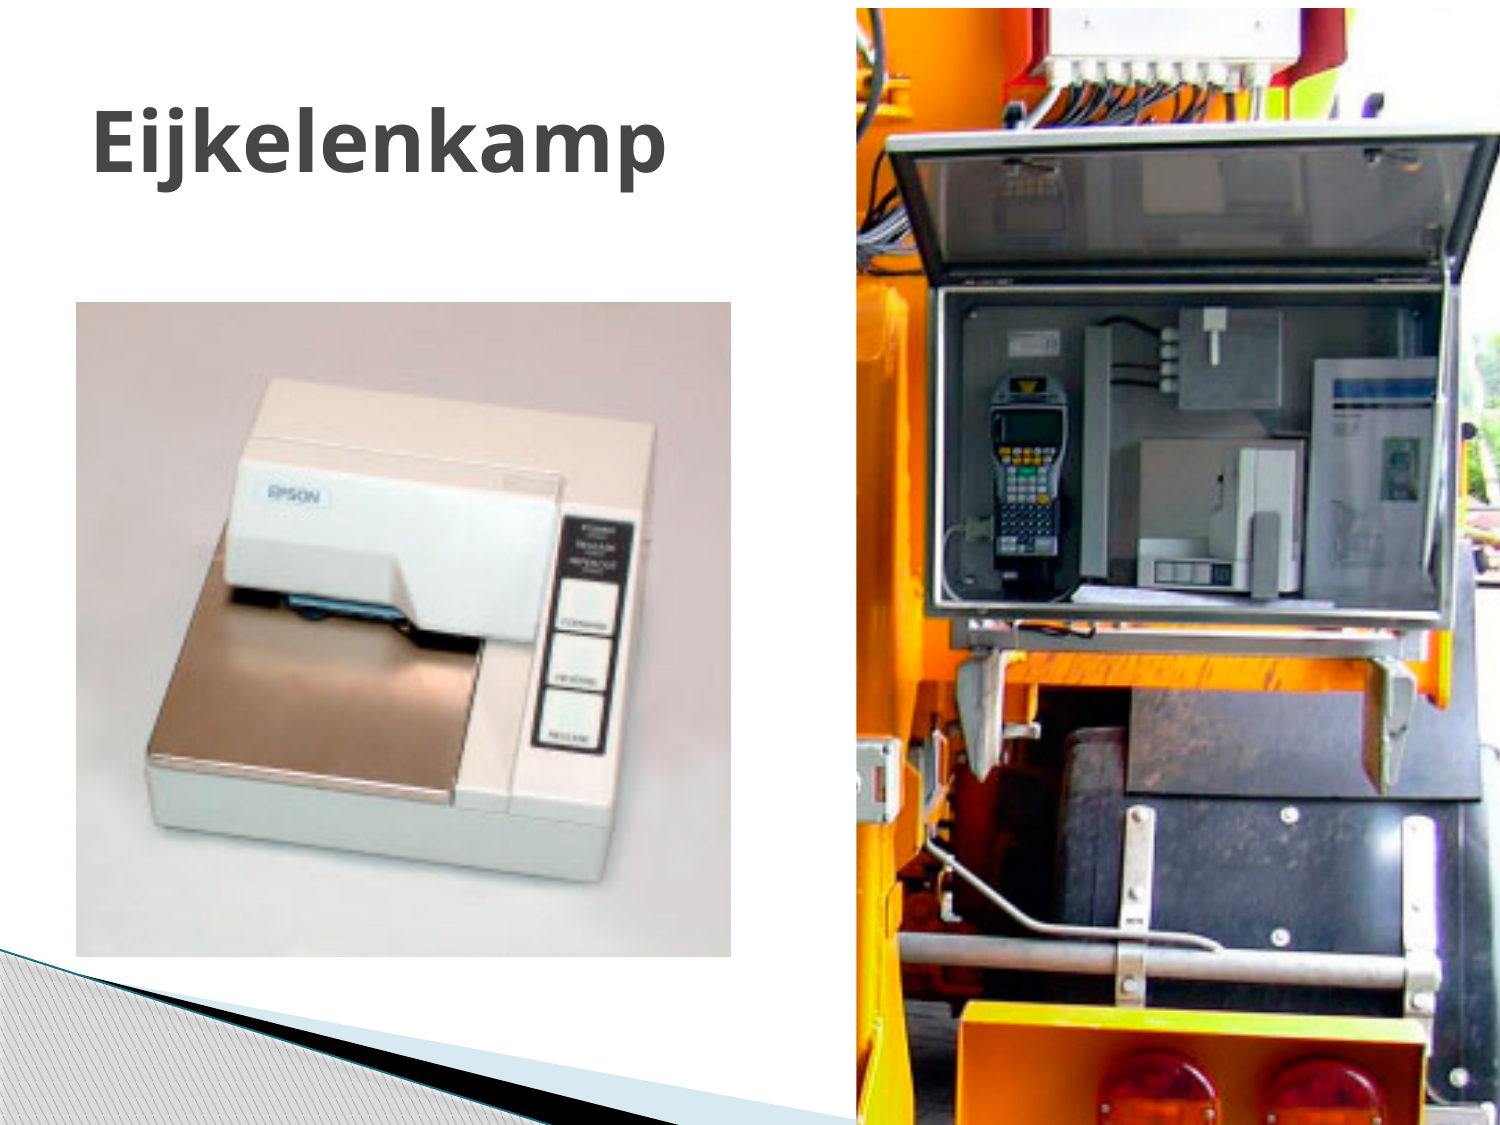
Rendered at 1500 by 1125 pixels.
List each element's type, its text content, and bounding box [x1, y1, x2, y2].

picture [76, 302, 731, 957]
title Eijkelenkamp [75, 45, 850, 233]
picture [855, 8, 1500, 1125]
